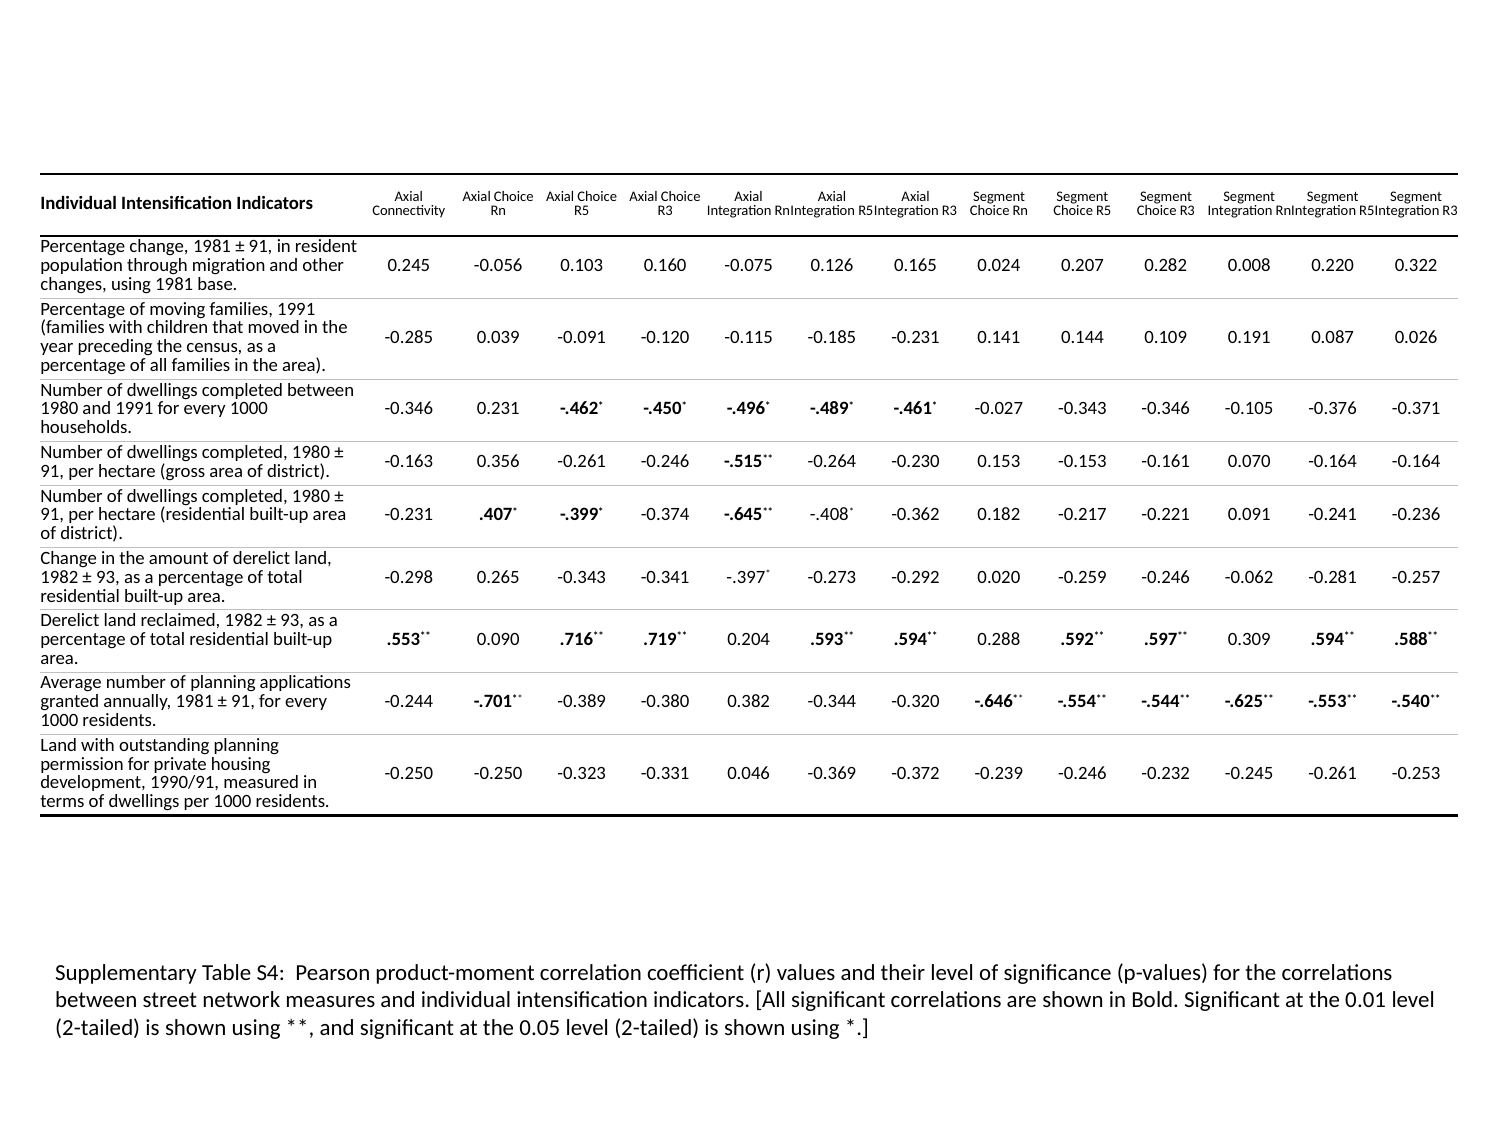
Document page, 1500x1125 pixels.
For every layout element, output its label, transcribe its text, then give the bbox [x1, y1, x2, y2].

table_cell -0.261 [1291, 735, 1374, 814]
table_cell Derelict land reclaimed, 1982 ± 93, as a percentage of total residential built-up area. [40, 610, 361, 672]
table_cell -0.344 [790, 673, 874, 734]
table_header Axial Integration R5 [790, 175, 874, 235]
table_cell 0.103 [540, 237, 623, 298]
table_header Segment Integration Rn [1208, 175, 1291, 235]
table_cell 0.090 [456, 610, 540, 672]
table_header Segment Choice R5 [1041, 175, 1124, 235]
table_cell -0.331 [623, 735, 707, 814]
table_cell 0.160 [623, 237, 707, 298]
table_cell -.554** [1041, 673, 1124, 734]
table_cell 0.231 [456, 380, 540, 441]
table_cell -0.120 [623, 299, 707, 379]
table_cell -0.221 [1124, 486, 1208, 547]
table_cell -0.273 [790, 548, 874, 609]
table_cell Land with outstanding planning permission for private housing development, 1990/91, measured in terms of dwellings per 1000 residents. [40, 735, 361, 814]
table_cell Number of dwellings completed, 1980 ± 91, per hectare (gross area of district). [40, 442, 361, 485]
table_cell .407* [456, 486, 540, 547]
table_cell .719** [623, 610, 707, 672]
table_cell 0.165 [874, 237, 957, 298]
table_cell -0.075 [707, 237, 790, 298]
table_cell -0.362 [874, 486, 957, 547]
table_cell -0.062 [1208, 548, 1291, 609]
table_header Individual Intensification Indicators [40, 175, 361, 235]
table_header Axial Choice R5 [540, 175, 623, 235]
table_cell Change in the amount of derelict land, 1982 ± 93, as a percentage of total residential built-up area. [40, 548, 361, 609]
table_cell -.625** [1208, 673, 1291, 734]
table_cell -0.374 [623, 486, 707, 547]
table_cell -0.161 [1124, 442, 1208, 485]
table_cell 0.024 [957, 237, 1041, 298]
table_cell 0.070 [1208, 442, 1291, 485]
table_cell 0.126 [790, 237, 874, 298]
table_cell 0.141 [957, 299, 1041, 379]
table_cell -0.323 [540, 735, 623, 814]
table_cell -0.292 [874, 548, 957, 609]
table_cell -0.281 [1291, 548, 1374, 609]
table_cell Percentage of moving families, 1991 (families with children that moved in the year preceding the census, as a percentage of all families in the area). [40, 299, 361, 379]
table_cell .553** [361, 610, 456, 672]
table_cell Average number of planning applications granted annually, 1981 ± 91, for every 1000 residents. [40, 673, 361, 734]
table_cell -.544** [1124, 673, 1208, 734]
text_box Supplementary Table S4: Pearson product-moment correlation coefficient (r) values and their level of significance (p-values) for the correlations between street network measures and individual intensification indicators. [All significant correlations are shown in Bold. Significant at the 0.01 level (2-tailed) is shown using **, and significant at the 0.05 level (2-tailed) is shown using *.] [40, 950, 1459, 1048]
table_header Segment Integration R3 [1374, 175, 1458, 235]
table_cell -0.257 [1374, 548, 1458, 609]
table_cell -0.230 [874, 442, 957, 485]
table_cell -0.232 [1124, 735, 1208, 814]
table_cell -0.250 [456, 735, 540, 814]
table_cell 0.265 [456, 548, 540, 609]
table_cell Percentage change, 1981 ± 91, in resident population through migration and other changes, using 1981 base. [40, 237, 361, 298]
table_cell 0.191 [1208, 299, 1291, 379]
table_cell -0.253 [1374, 735, 1458, 814]
table_cell -0.372 [874, 735, 957, 814]
table_cell 0.282 [1124, 237, 1208, 298]
table_cell -0.371 [1374, 380, 1458, 441]
table_cell -0.389 [540, 673, 623, 734]
table_cell -0.246 [1124, 548, 1208, 609]
table_cell -0.246 [1041, 735, 1124, 814]
table_cell -0.164 [1374, 442, 1458, 485]
table_cell -0.341 [623, 548, 707, 609]
table_cell -.461* [874, 380, 957, 441]
table_cell .594** [874, 610, 957, 672]
table_header Axial Choice R3 [623, 175, 707, 235]
table_cell -0.320 [874, 673, 957, 734]
table_cell -0.105 [1208, 380, 1291, 441]
table_cell Number of dwellings completed, 1980 ± 91, per hectare (residential built-up area of district). [40, 486, 361, 547]
table_cell -0.231 [874, 299, 957, 379]
table_cell -0.163 [361, 442, 456, 485]
table_header Axial Integration Rn [707, 175, 790, 235]
table_cell Number of dwellings completed between 1980 and 1991 for every 1000 households. [40, 380, 361, 441]
table_cell 0.144 [1041, 299, 1124, 379]
table_cell -.462* [540, 380, 623, 441]
table_cell -0.343 [1041, 380, 1124, 441]
table_cell -.399* [540, 486, 623, 547]
table_cell -0.153 [1041, 442, 1124, 485]
table_cell -0.056 [456, 237, 540, 298]
table_cell -0.346 [1124, 380, 1208, 441]
table_header Segment Choice Rn [957, 175, 1041, 235]
table_cell -.450* [623, 380, 707, 441]
table_cell -.496* [707, 380, 790, 441]
table_cell 0.288 [957, 610, 1041, 672]
table_cell -.701** [456, 673, 540, 734]
table_cell -0.246 [623, 442, 707, 485]
table_header Axial Choice Rn [456, 175, 540, 235]
table_cell .597** [1124, 610, 1208, 672]
table_cell 0.020 [957, 548, 1041, 609]
table_cell 0.153 [957, 442, 1041, 485]
table_cell 0.026 [1374, 299, 1458, 379]
table_cell 0.087 [1291, 299, 1374, 379]
table_cell 0.091 [1208, 486, 1291, 547]
table_cell -0.244 [361, 673, 456, 734]
table_cell -0.285 [361, 299, 456, 379]
table_cell -.645** [707, 486, 790, 547]
table_cell 0.008 [1208, 237, 1291, 298]
table_cell -0.376 [1291, 380, 1374, 441]
table_cell .593** [790, 610, 874, 672]
table_cell -0.343 [540, 548, 623, 609]
table_cell -0.091 [540, 299, 623, 379]
table_cell 0.046 [707, 735, 790, 814]
table_cell -.408* [790, 486, 874, 547]
table_cell .594** [1291, 610, 1374, 672]
table_cell -0.346 [361, 380, 456, 441]
table_cell 0.322 [1374, 237, 1458, 298]
table_cell -0.241 [1291, 486, 1374, 547]
table_cell 0.382 [707, 673, 790, 734]
table_cell 0.182 [957, 486, 1041, 547]
table_header Segment Choice R3 [1124, 175, 1208, 235]
table_cell -.540** [1374, 673, 1458, 734]
table_cell 0.039 [456, 299, 540, 379]
table_cell -0.027 [957, 380, 1041, 441]
table_cell .592** [1041, 610, 1124, 672]
table_cell 0.204 [707, 610, 790, 672]
table_cell -0.250 [361, 735, 456, 814]
table_cell -0.261 [540, 442, 623, 485]
table_cell -0.298 [361, 548, 456, 609]
table_cell -0.115 [707, 299, 790, 379]
table_cell -0.259 [1041, 548, 1124, 609]
table_header Segment Integration R5 [1291, 175, 1374, 235]
table_header Axial Connectivity [361, 175, 456, 235]
table_cell -0.164 [1291, 442, 1374, 485]
table_header Axial Integration R3 [874, 175, 957, 235]
table_cell -0.239 [957, 735, 1041, 814]
table_cell -0.264 [790, 442, 874, 485]
table_cell 0.309 [1208, 610, 1291, 672]
table_cell 0.356 [456, 442, 540, 485]
table_cell -.397* [707, 548, 790, 609]
table_cell -0.380 [623, 673, 707, 734]
table_cell -0.217 [1041, 486, 1124, 547]
table_cell -0.185 [790, 299, 874, 379]
table_cell 0.207 [1041, 237, 1124, 298]
table_cell 0.245 [361, 237, 456, 298]
table_cell .588** [1374, 610, 1458, 672]
table_cell -0.231 [361, 486, 456, 547]
table_cell -.553** [1291, 673, 1374, 734]
table_cell 0.109 [1124, 299, 1208, 379]
table_cell 0.220 [1291, 237, 1374, 298]
table_cell -.489* [790, 380, 874, 441]
table_cell -0.236 [1374, 486, 1458, 547]
table_cell -0.369 [790, 735, 874, 814]
table_cell -.515** [707, 442, 790, 485]
table_cell -.646** [957, 673, 1041, 734]
table_cell .716** [540, 610, 623, 672]
table_cell -0.245 [1208, 735, 1291, 814]
